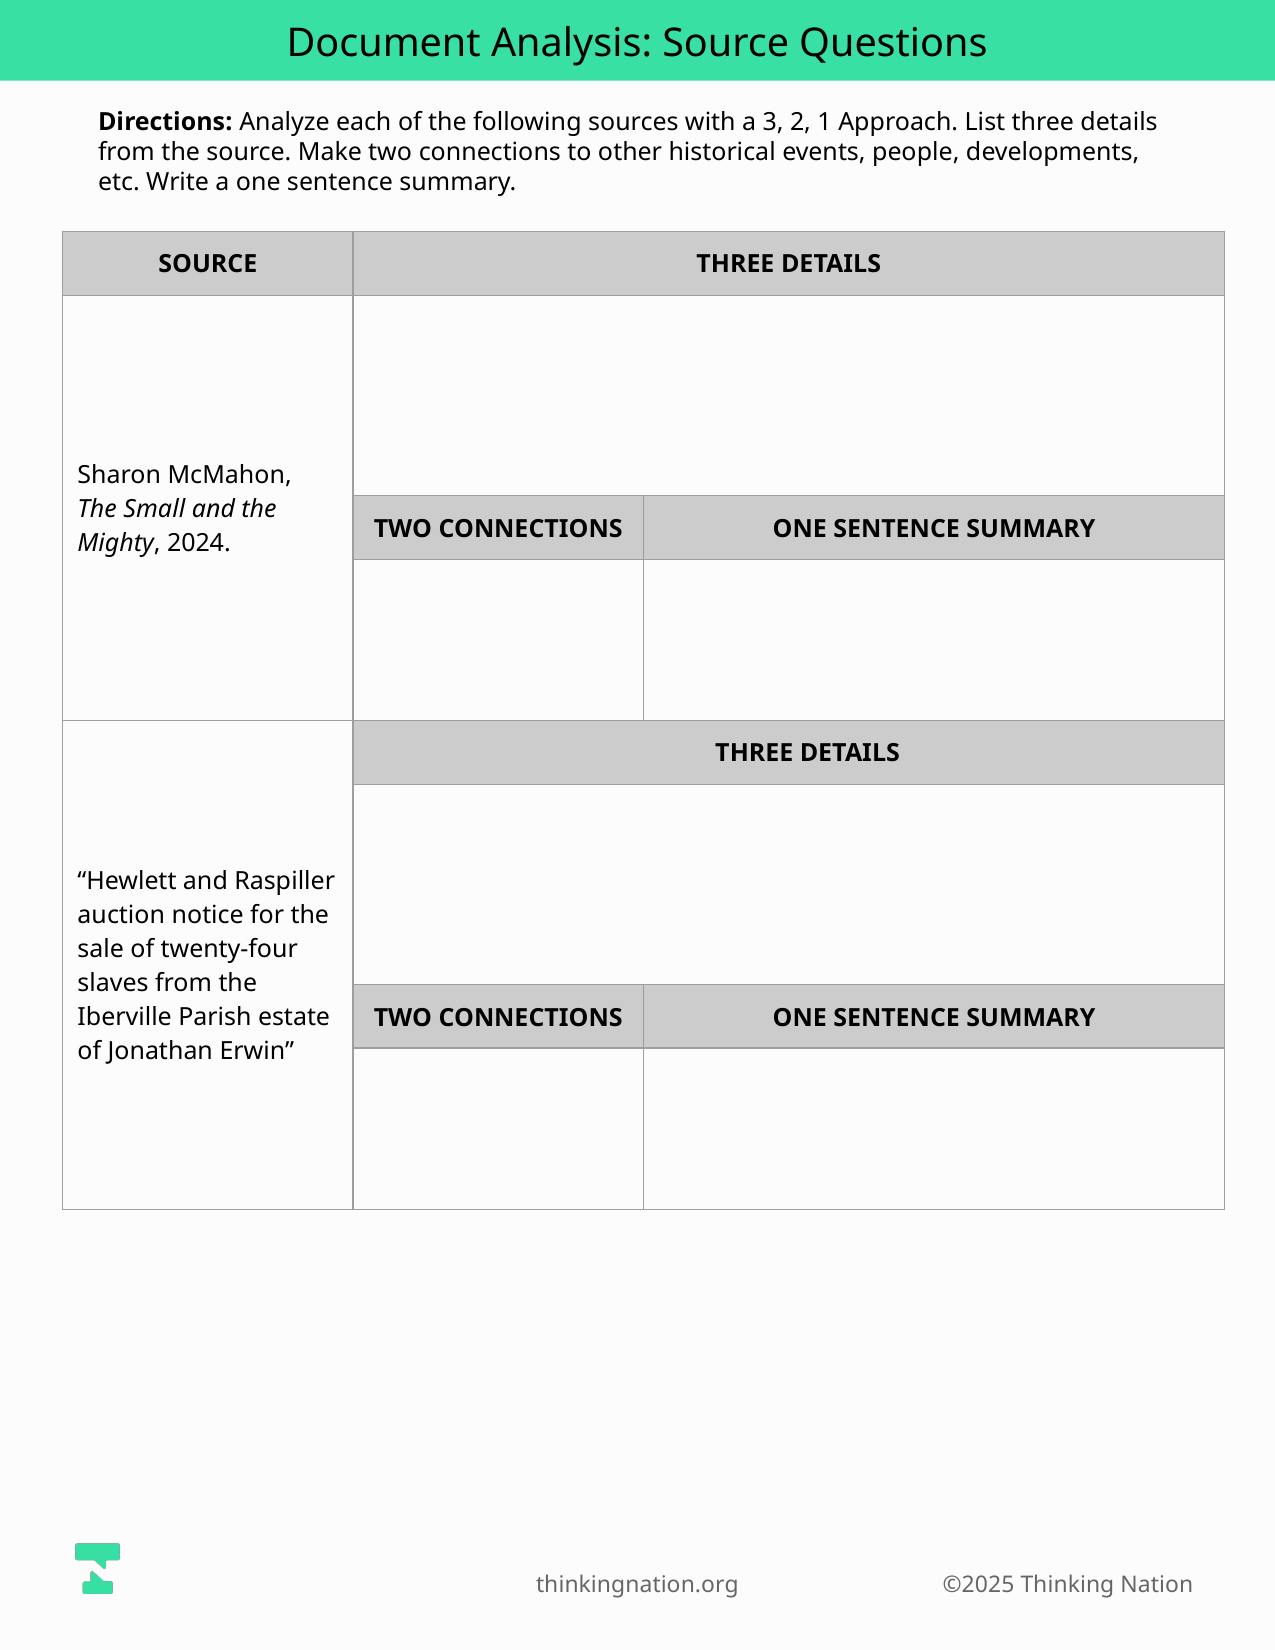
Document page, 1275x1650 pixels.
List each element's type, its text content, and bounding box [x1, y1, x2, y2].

table_cell [354, 296, 1224, 495]
picture [62, 1533, 133, 1604]
table_cell THREE DETAILS [354, 721, 1224, 784]
table_cell TWO CONNECTIONS [354, 985, 643, 1047]
table_cell [644, 1049, 1224, 1209]
text_box Document Analysis: Source Questions [0, 0, 1275, 81]
text_box thinkingnation.org [486, 1553, 789, 1605]
table_cell ONE SENTENCE SUMMARY [644, 985, 1224, 1047]
text_box ©2025 Thinking Nation [907, 1553, 1210, 1605]
table_cell ONE SENTENCE SUMMARY [644, 496, 1224, 559]
table_cell [644, 560, 1224, 720]
table_header SOURCE [63, 232, 352, 295]
table_cell [354, 1049, 643, 1209]
table_cell “Hewlett and Raspiller auction notice for the sale of twenty-four slaves from the Iberville Parish estate of Jonathan Erwin” [63, 721, 352, 1209]
table_cell Sharon McMahon, The Small and the Mighty, 2024. [63, 296, 352, 720]
table_cell [354, 560, 643, 720]
table_cell TWO CONNECTIONS [354, 496, 643, 559]
text_box Directions: Analyze each of the following sources with a 3, 2, 1 Approach. List three details from the source. Make two connections to other historical events, people, developments, etc. Write a one sentence summary. [83, 90, 1192, 216]
table_header THREE DETAILS [354, 232, 1224, 295]
table_cell [354, 785, 1224, 984]
